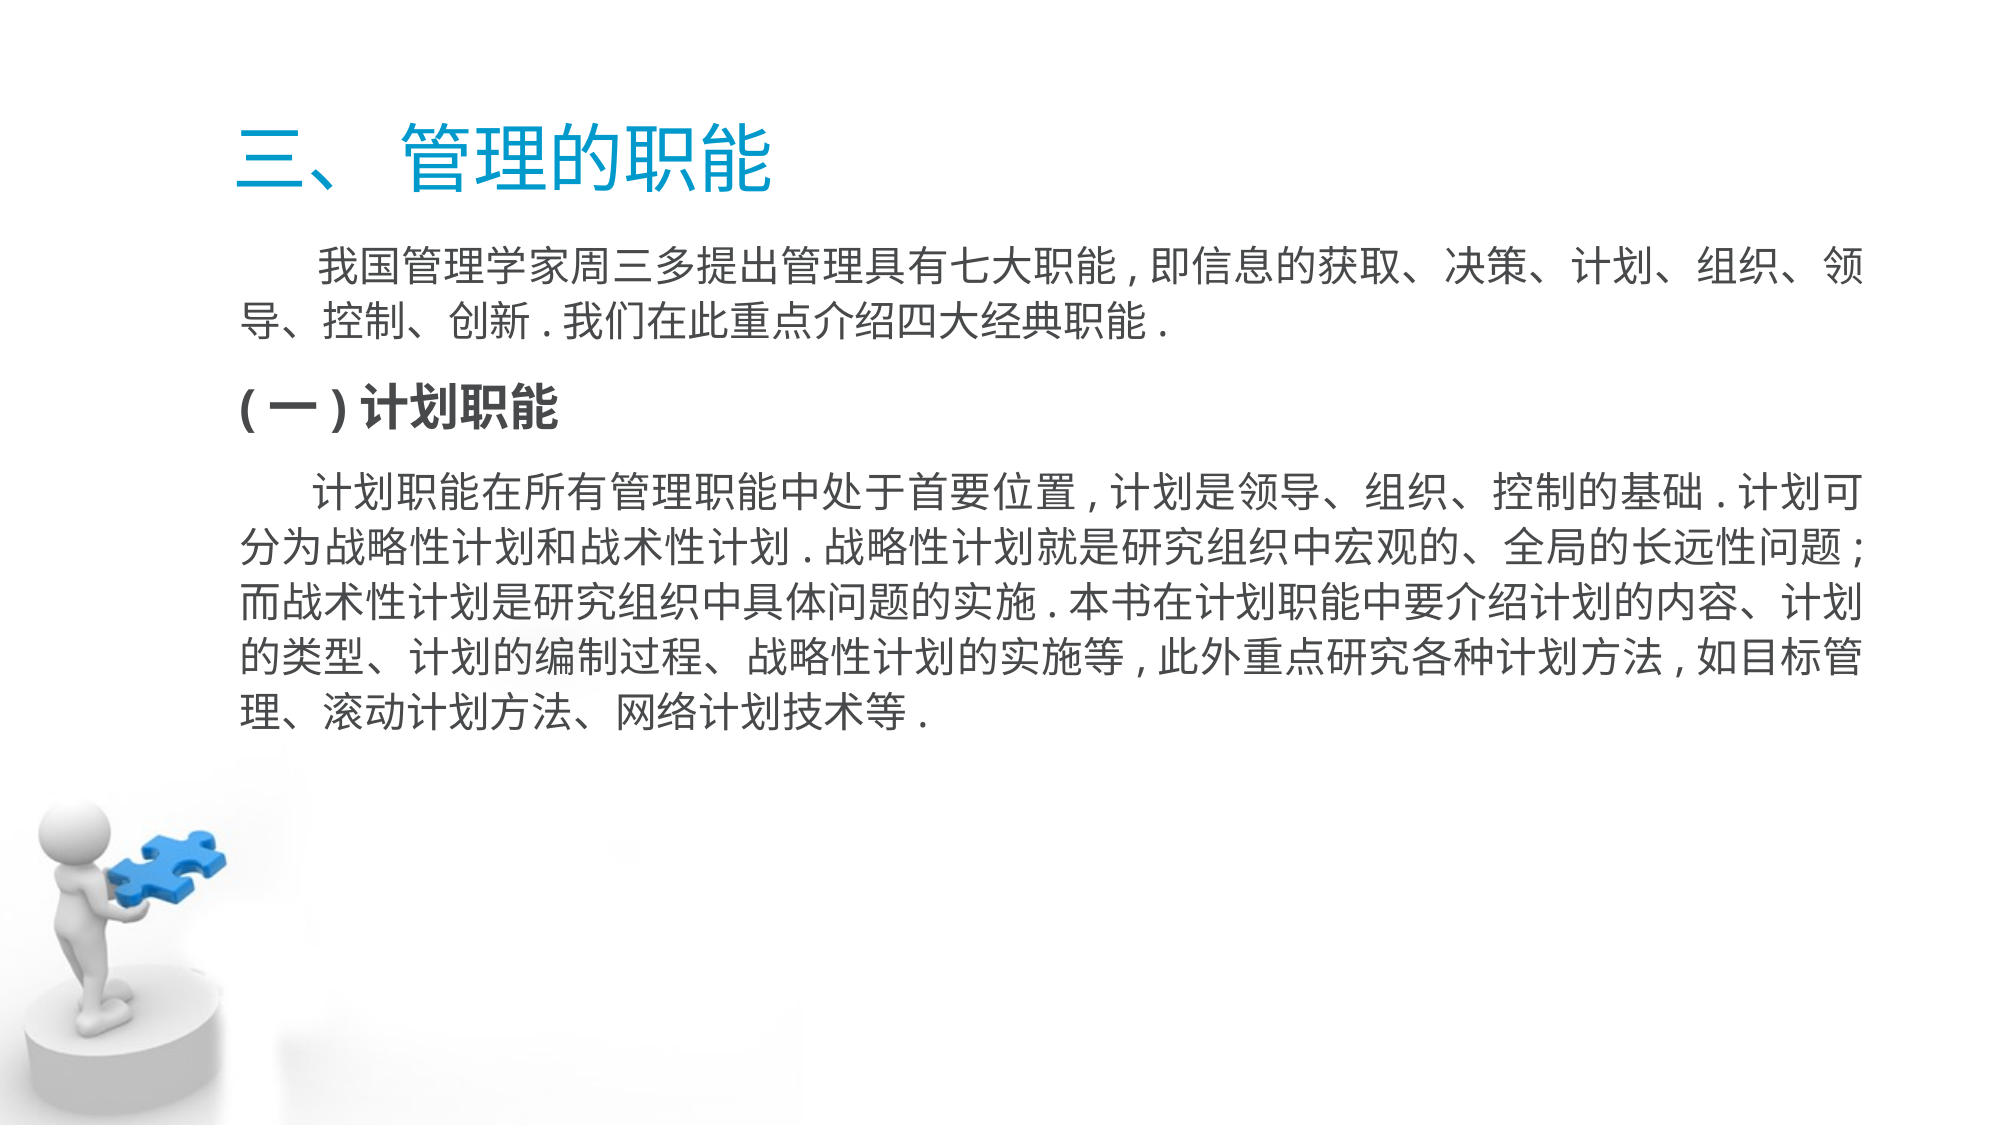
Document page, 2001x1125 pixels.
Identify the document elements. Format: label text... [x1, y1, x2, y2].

list 我国管理学家周三多提出管理具有七大职能,即信息的获取、决策、计划、组织、领 导、控制、创新.我们在此重点介绍四大经典职能. (一)计划职能 计划职能在所有管理职能中处于首要位置,计划是领导、组织、控制的基础.计划可分为战略性计划和战术性计划.战略性计划就是研究组织中宏观的、全局的长远性问题; 而战术性计划是研究组织中具体问题的实施.本书在计划职能中要介绍计划的内容、计划的类型、计划的编制过程、战略性计划的实施等,此外重点研究各种计划方法,如目标管 理、滚动计划方法、网络计划技术等. [224, 227, 1880, 1090]
title 三、 管理的职能 [217, 96, 1880, 228]
picture [0, 383, 1296, 1125]
